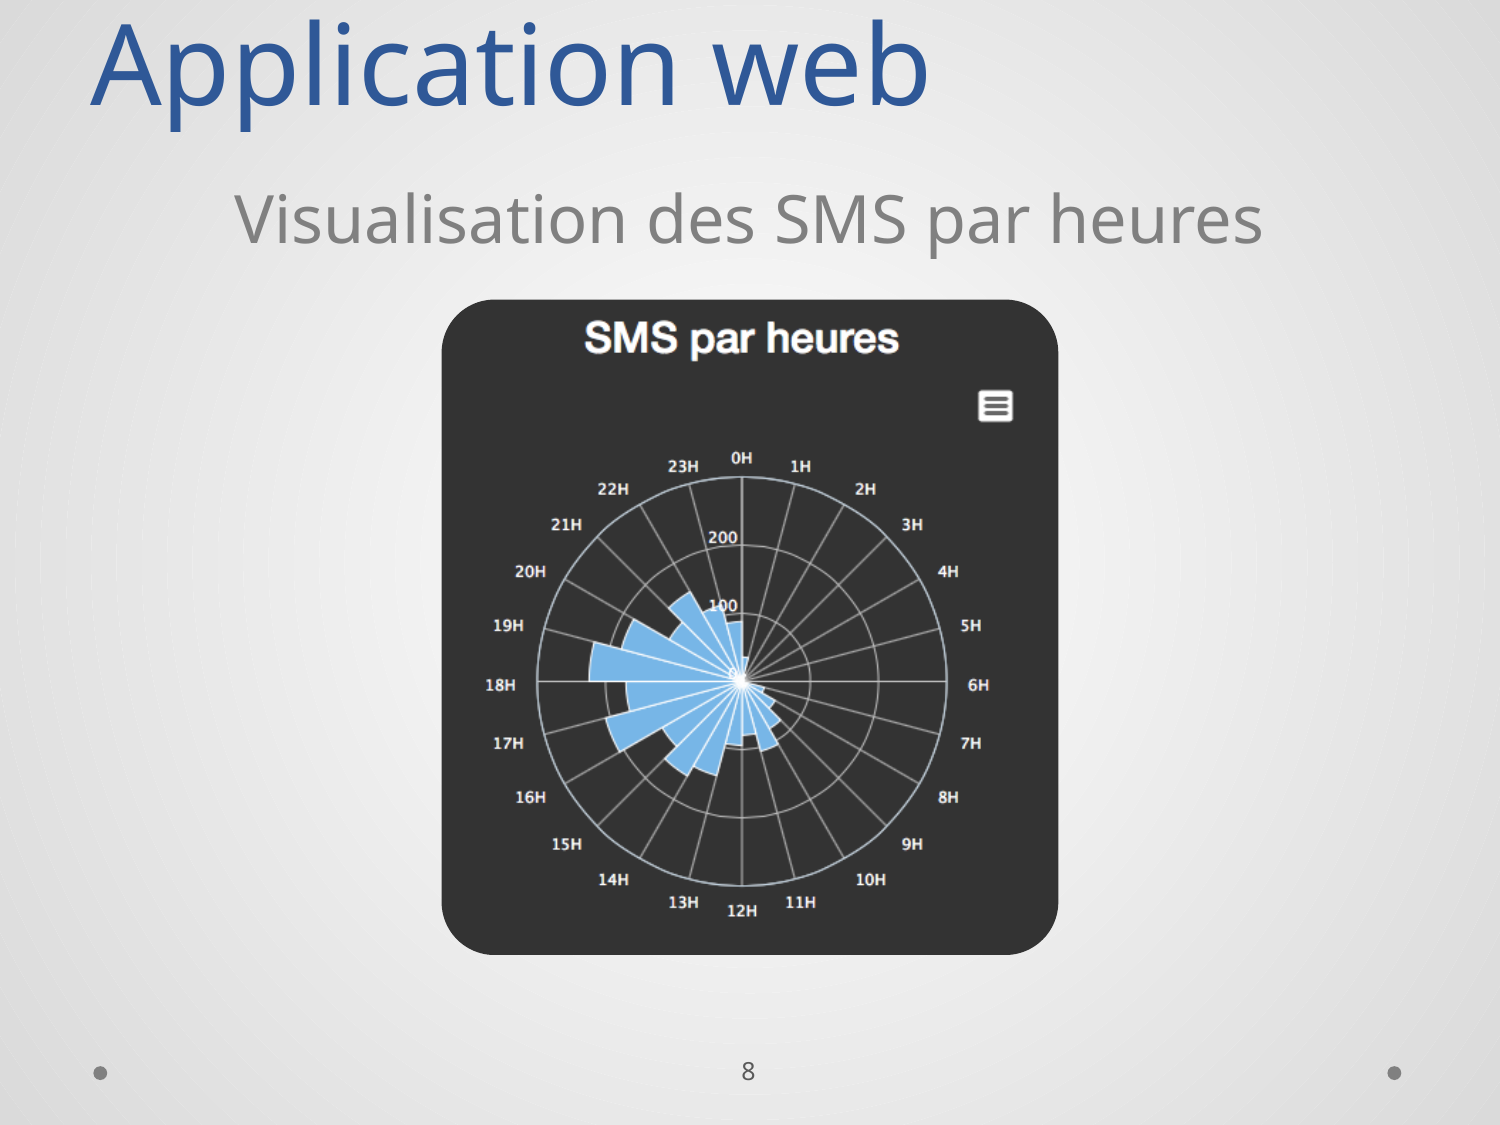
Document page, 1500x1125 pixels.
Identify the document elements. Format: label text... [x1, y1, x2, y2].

picture [441, 299, 1059, 956]
text_box 8 [703, 1042, 797, 1103]
list Visualisation des SMS par heures [75, 145, 1425, 1017]
title Application web [75, 0, 1425, 145]
